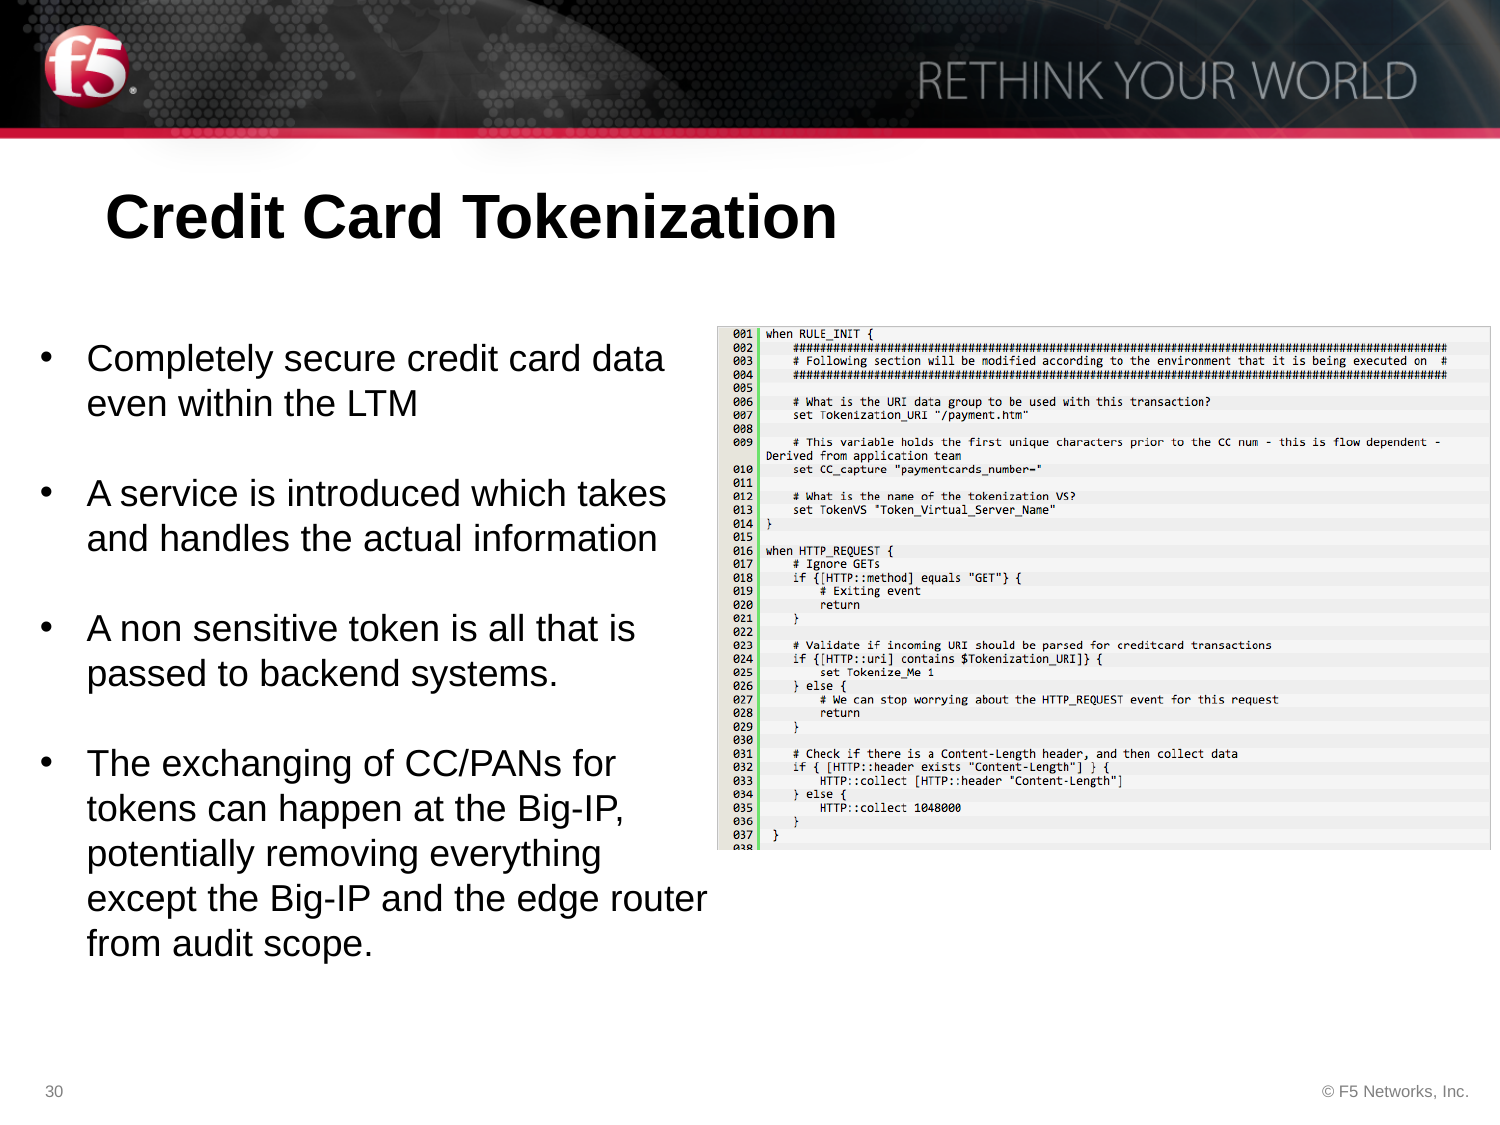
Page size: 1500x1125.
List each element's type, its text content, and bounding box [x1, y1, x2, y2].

picture [0, 0, 1500, 1125]
text_box Completely secure credit card data even within the LTM A service is introduced which takes and handles the actual information A non sensitive token is all that is passed to backend systems. The exchanging of CC/PANs for tokens can happen at the Big-IP, potentially removing everything except the Big-IP and the edge router from audit scope. [24, 327, 738, 1017]
title Credit Card Tokenization [104, 179, 1396, 327]
